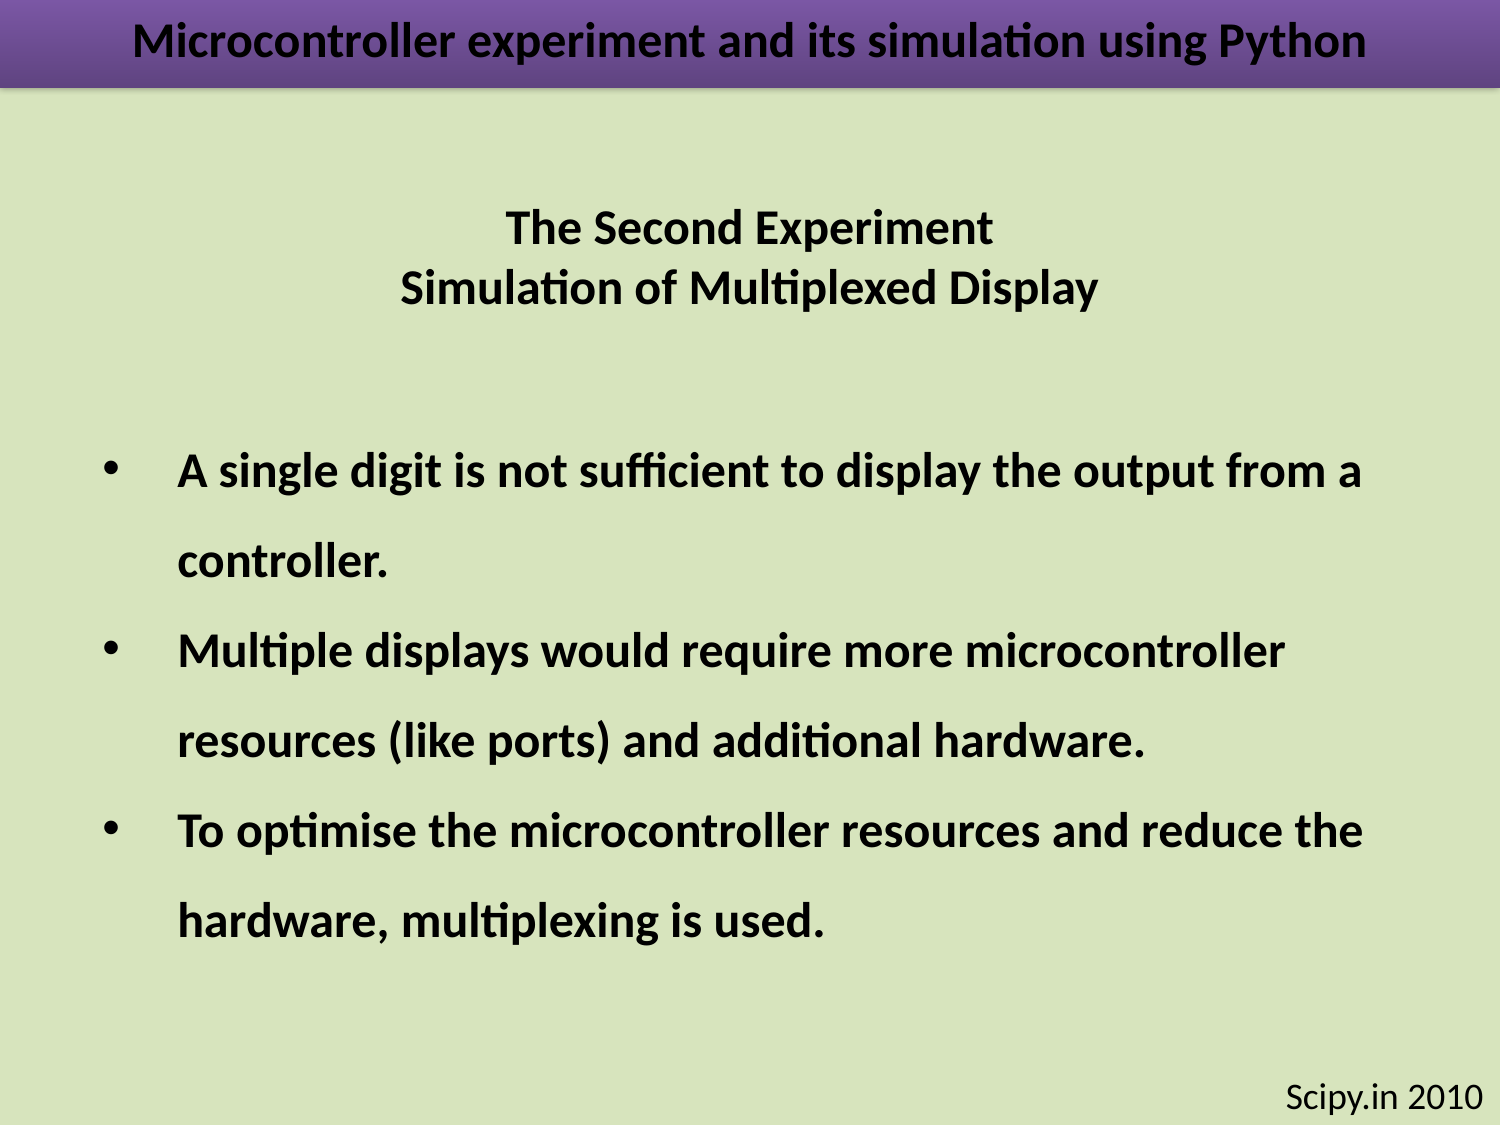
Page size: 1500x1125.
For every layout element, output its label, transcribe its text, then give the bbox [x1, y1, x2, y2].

text_box Scipy.in 2010 [1271, 1064, 1499, 1125]
text_box A single digit is not sufficient to display the output from a controller. Multiple displays would require more microcontroller resources (like ports) and additional hardware. To optimise the microcontroller resources and reduce the hardware, multiplexing is used. [87, 399, 1413, 955]
text_box The Second Experiment Simulation of Multiplexed Display [0, 187, 1500, 383]
text_box Microcontroller experiment and its simulation using Python [0, 0, 1500, 88]
